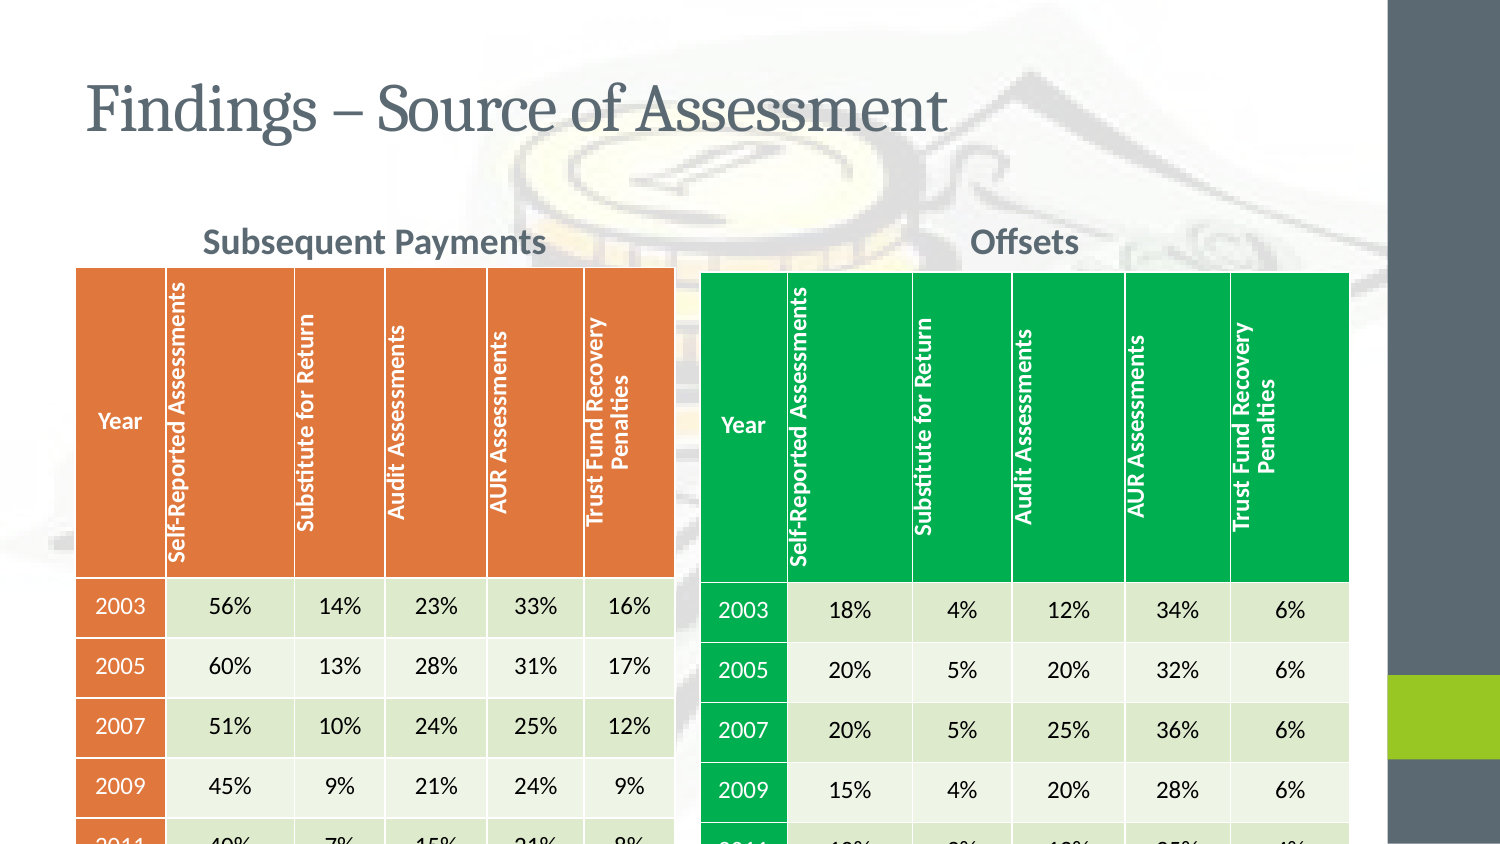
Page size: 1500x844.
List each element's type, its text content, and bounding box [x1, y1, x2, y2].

table_cell 6% [1231, 643, 1349, 702]
table_cell 15% [788, 763, 912, 822]
table_cell 40% [167, 819, 294, 844]
table_cell 28% [1126, 763, 1230, 822]
table_cell 2003 [76, 579, 165, 637]
table_cell 5% [913, 643, 1011, 702]
table_cell 2003 [701, 583, 787, 642]
table_cell 4% [913, 763, 1011, 822]
table_cell 25% [488, 699, 583, 757]
table_cell 20% [788, 703, 912, 762]
table_cell 2005 [76, 639, 165, 697]
table_cell 12% [1013, 583, 1124, 642]
table_cell 2009 [701, 763, 787, 822]
table_cell 9% [295, 759, 384, 817]
table_cell 5% [913, 703, 1011, 762]
table_cell 32% [1126, 643, 1230, 702]
table_cell 4% [1231, 823, 1349, 844]
table_cell 2009 [76, 759, 165, 817]
table_cell 56% [167, 579, 294, 637]
table_cell 45% [167, 759, 294, 817]
table_cell 16% [585, 579, 674, 637]
table_header Audit Assessments [1013, 273, 1124, 582]
table_cell 7% [295, 819, 384, 844]
table_cell 9% [585, 759, 674, 817]
table_cell 2011 [701, 823, 787, 844]
table_cell 20% [788, 643, 912, 702]
table_cell 36% [1126, 703, 1230, 762]
table_cell 20% [1013, 763, 1124, 822]
table_header Substitute for Return [295, 268, 384, 577]
table_cell 2007 [76, 699, 165, 757]
table_cell 10% [788, 823, 912, 844]
table_cell 60% [167, 639, 294, 697]
table_cell 2011 [76, 819, 165, 844]
table_cell 2% [913, 823, 1011, 844]
table_cell 33% [488, 579, 583, 637]
table_cell 4% [913, 583, 1011, 642]
table_cell 21% [386, 759, 486, 817]
table_cell 6% [1231, 763, 1349, 822]
table_header Self-Reported Assessments [167, 268, 294, 577]
table_cell 14% [295, 579, 384, 637]
table_cell 6% [1231, 583, 1349, 642]
table_header Substitute for Return [913, 273, 1011, 582]
table_cell 13% [295, 639, 384, 697]
table_cell 10% [295, 699, 384, 757]
table_header Year [701, 273, 787, 582]
table_cell 8% [585, 819, 674, 844]
table_header Trust Fund Recovery Penalties [1231, 273, 1349, 582]
table_header Audit Assessments [386, 268, 486, 577]
table_cell 25% [1126, 823, 1230, 844]
table_header Trust Fund Recovery Penalties [585, 268, 674, 577]
table_cell 24% [386, 699, 486, 757]
table_cell 18% [788, 583, 912, 642]
table_cell 51% [167, 699, 294, 757]
table_header AUR Assessments [1126, 273, 1230, 582]
table_cell 17% [585, 639, 674, 697]
list Subsequent Payments [75, 188, 675, 267]
table_cell 6% [1231, 703, 1349, 762]
table_header Year [76, 268, 165, 577]
table_cell 34% [1126, 583, 1230, 642]
table_cell 12% [585, 699, 674, 757]
table_header AUR Assessments [488, 268, 583, 577]
table_cell 21% [488, 819, 583, 844]
list Offsets [725, 188, 1325, 268]
table_header Self-Reported Assessments [788, 273, 912, 582]
table_cell 24% [488, 759, 583, 817]
title Findings – Source of Assessment [75, 33, 1325, 175]
table_cell 28% [386, 639, 486, 697]
table_cell 25% [1013, 703, 1124, 762]
table_cell 15% [386, 819, 486, 844]
table_cell 31% [488, 639, 583, 697]
table_cell 2005 [701, 643, 787, 702]
table_cell 12% [1013, 823, 1124, 844]
table_cell 2007 [701, 703, 787, 762]
table_cell 20% [1013, 643, 1124, 702]
table_cell 23% [386, 579, 486, 637]
